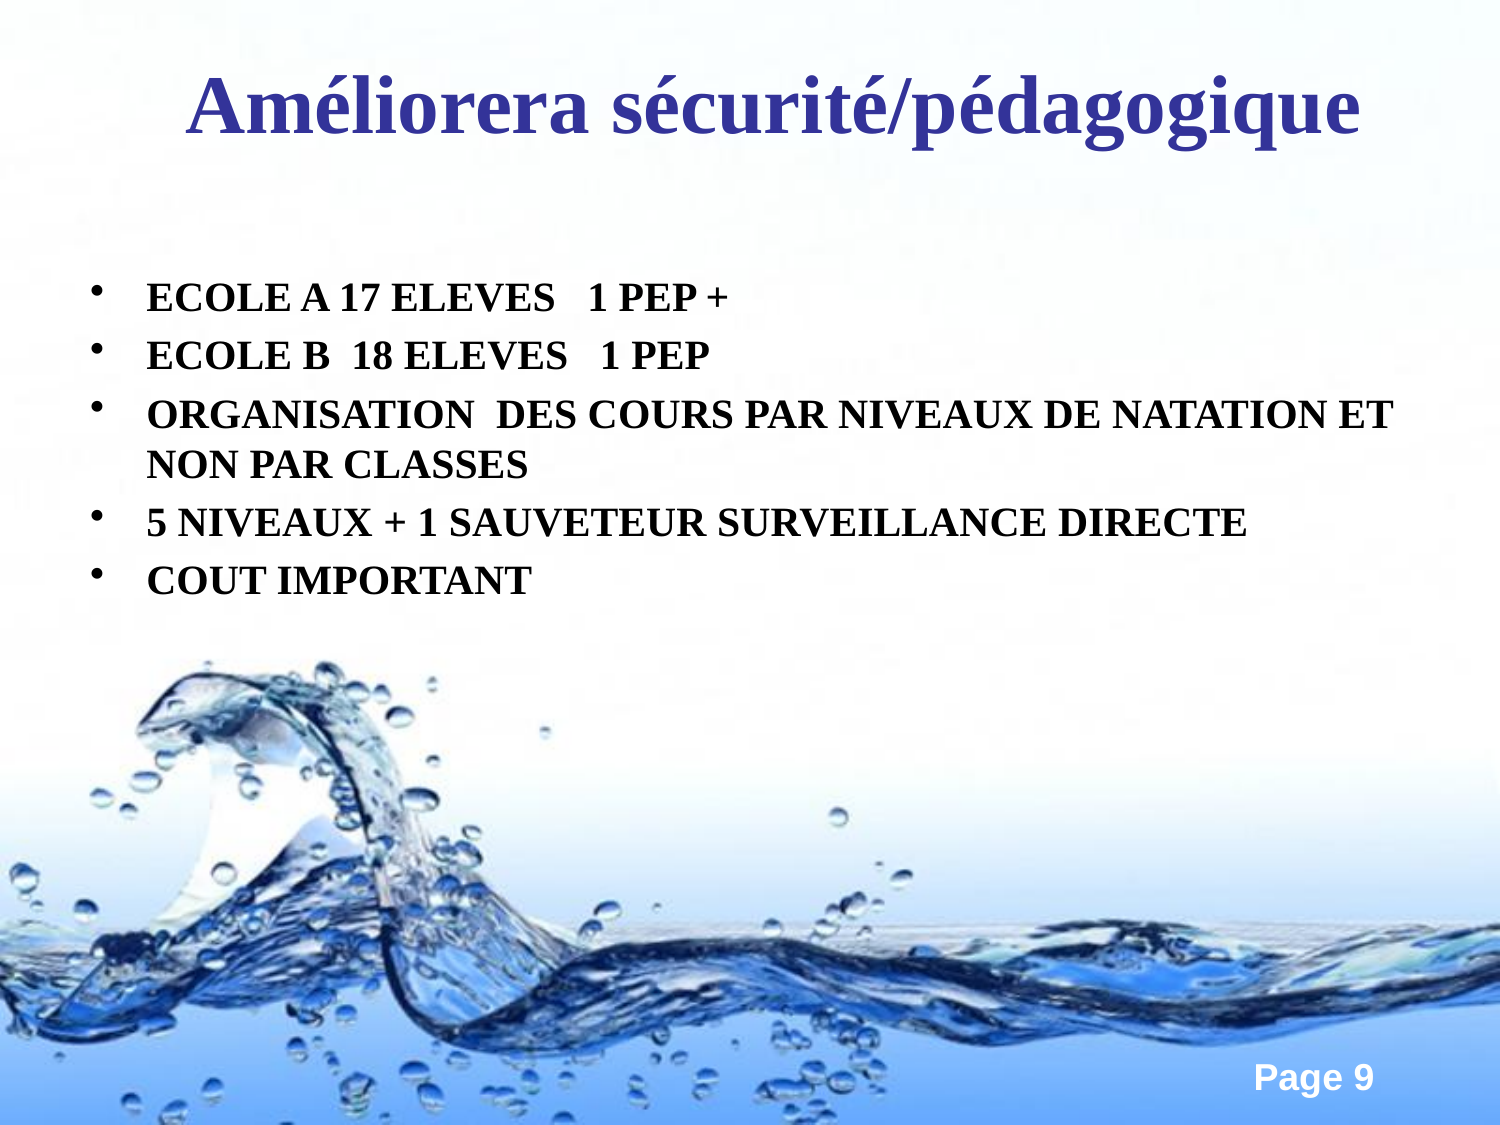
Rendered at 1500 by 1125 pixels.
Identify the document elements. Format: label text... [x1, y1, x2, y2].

title Améliorera sécurité/pédagogique [76, 42, 1471, 231]
list ECOLE A 17 ELEVES 1 PEP + ECOLE B 18 ELEVES 1 PEP ORGANISATION DES COURS PAR NIVEAUX DE NATATION ET NON PAR CLASSES 5 NIVEAUX + 1 SAUVETEUR SURVEILLANCE DIRECTE COUT IMPORTANT [75, 262, 1425, 1005]
picture [0, 0, 1500, 1125]
